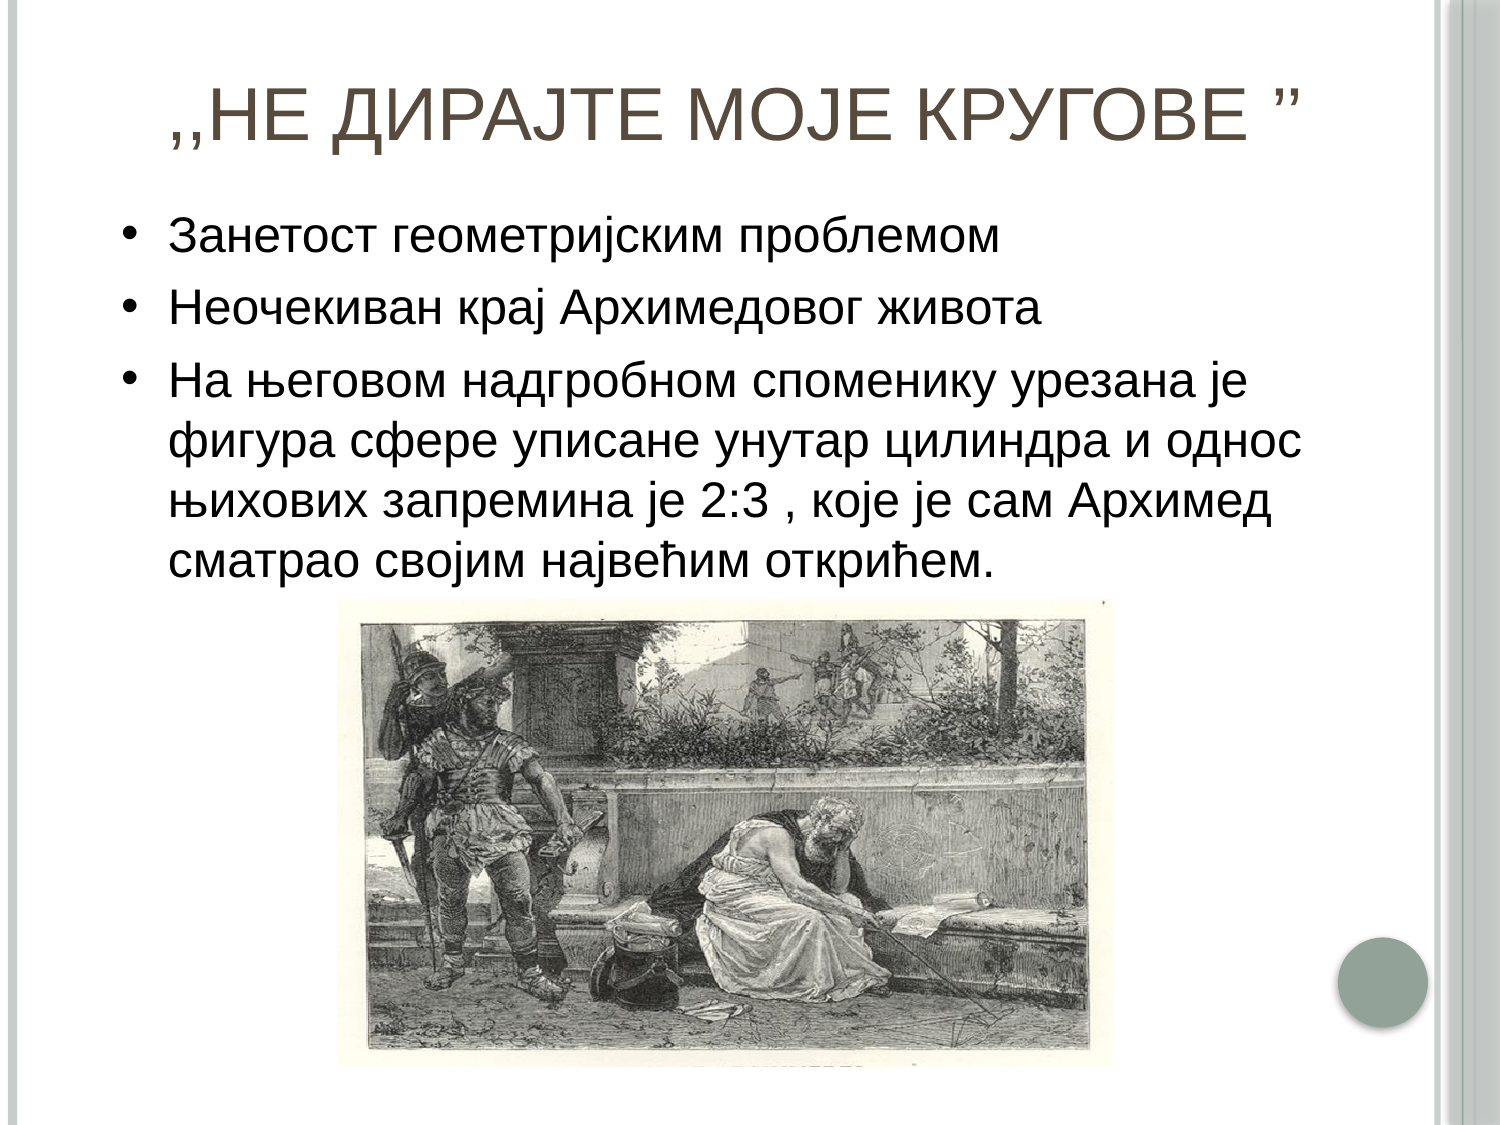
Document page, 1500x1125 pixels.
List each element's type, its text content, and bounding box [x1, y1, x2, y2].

picture [336, 599, 1113, 1067]
text_box Занетост геометријским проблемом Неочекиван крај Архимедовог живота На његовом надгробном споменику урезана је фигура сфере уписане унутар цилиндра и однос њихових запремина је 2:3 , које је сам Архимед сматрао својим највећим открићем. [106, 149, 1394, 743]
title ,,Не дирајте моје кругове ’’ [122, 0, 1348, 149]
